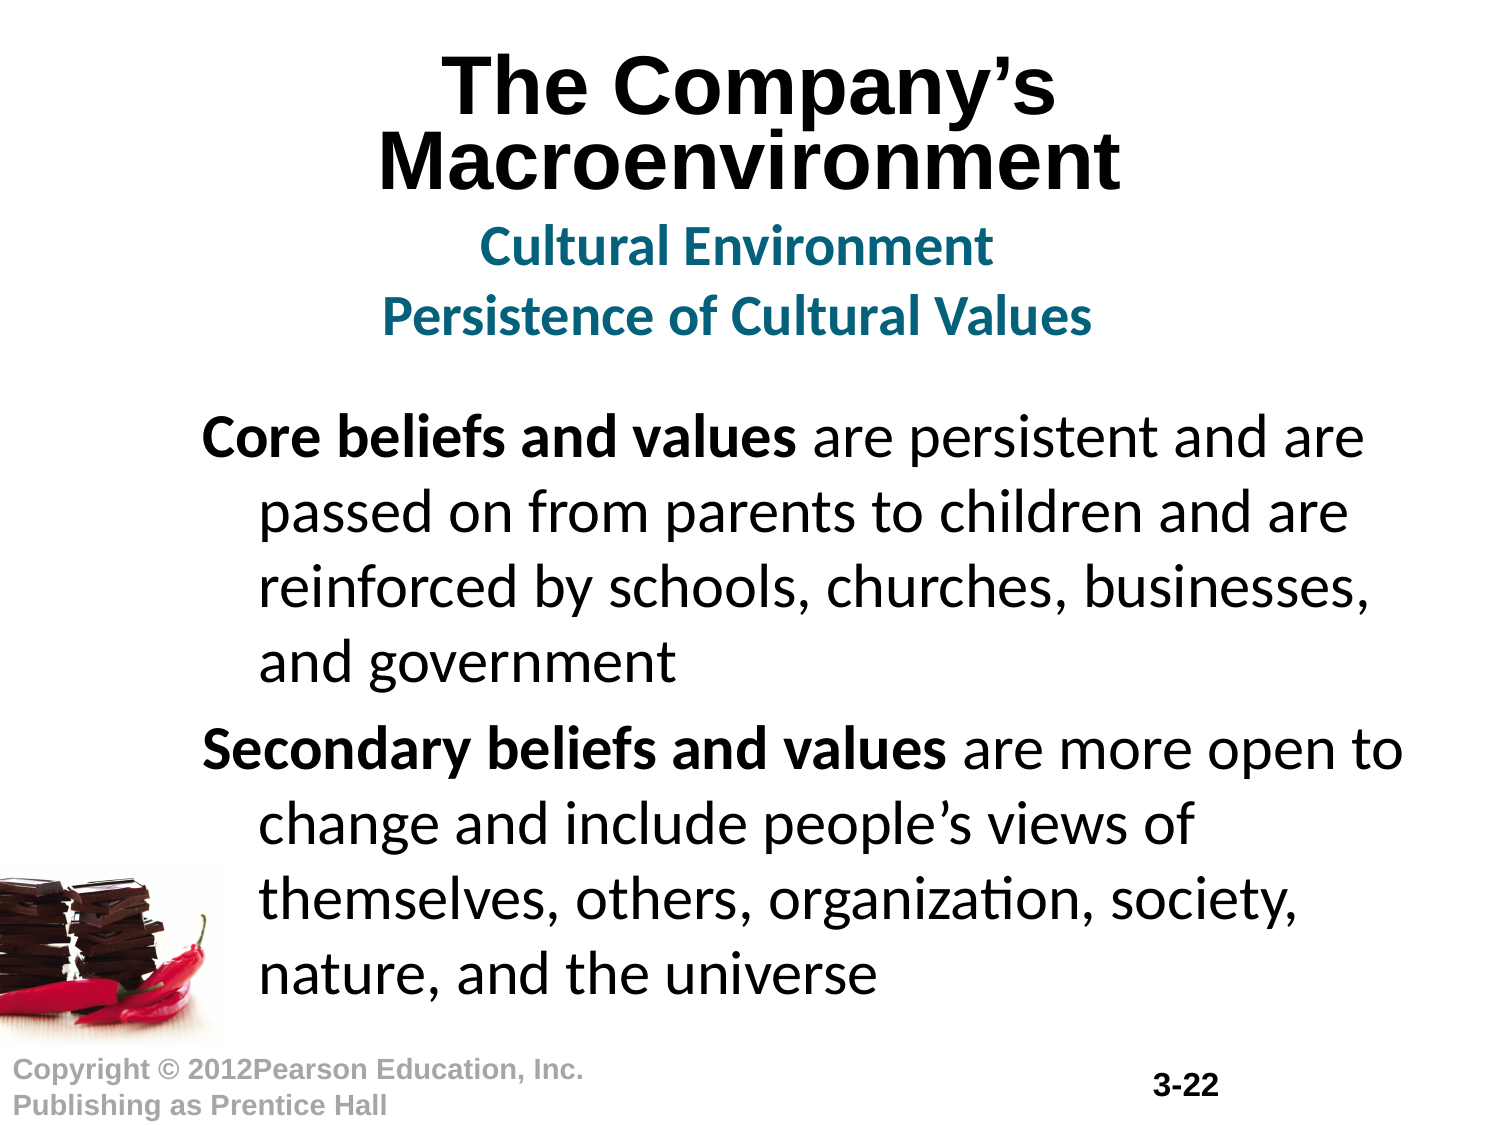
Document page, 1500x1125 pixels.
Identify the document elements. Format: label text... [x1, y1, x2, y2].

list Core beliefs and values are persistent and are passed on from parents to children and are reinforced by schools, churches, businesses, and government Secondary beliefs and values are more open to change and include people’s views of themselves, others, organization, society, nature, and the universe [187, 387, 1463, 1063]
list Cultural Environment Persistence of Cultural Values [149, 199, 1326, 263]
title The Company’s Macroenvironment [112, 37, 1388, 226]
picture [0, 862, 187, 1050]
